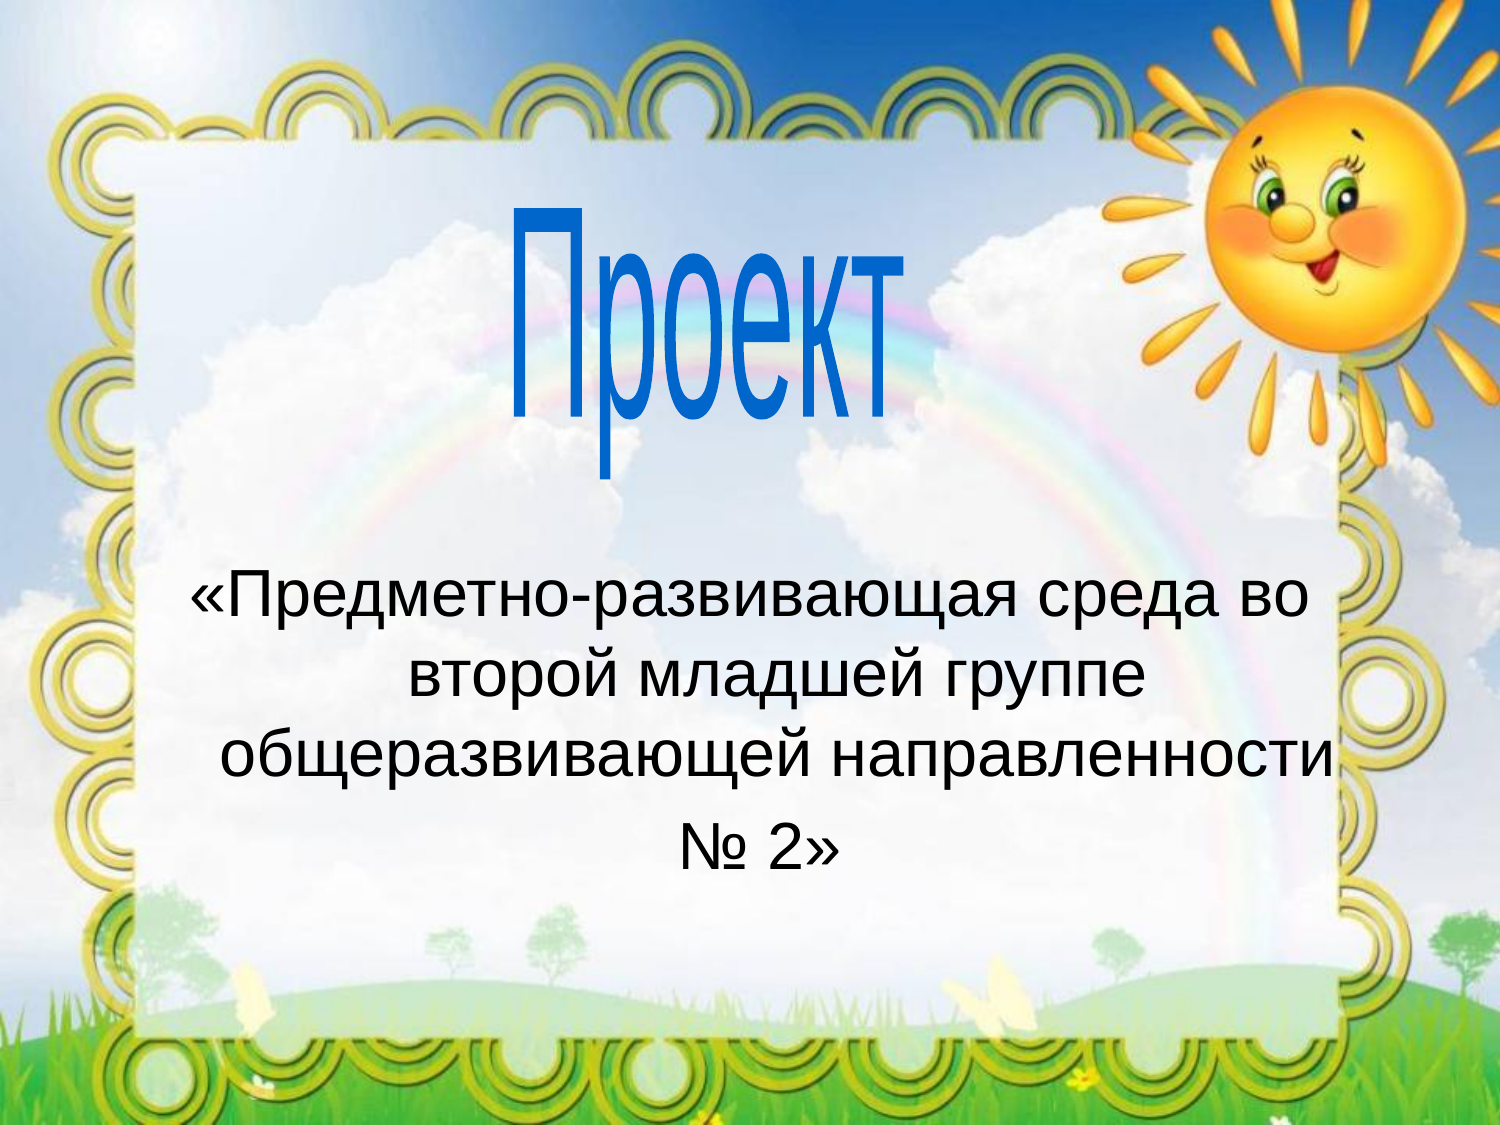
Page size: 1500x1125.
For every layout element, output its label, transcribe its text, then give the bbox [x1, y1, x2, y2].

picture [0, 0, 1500, 1125]
list «Предметно-развивающая среда во второй младшей группе общеразвивающей направленности № 2» [74, 262, 1426, 1006]
